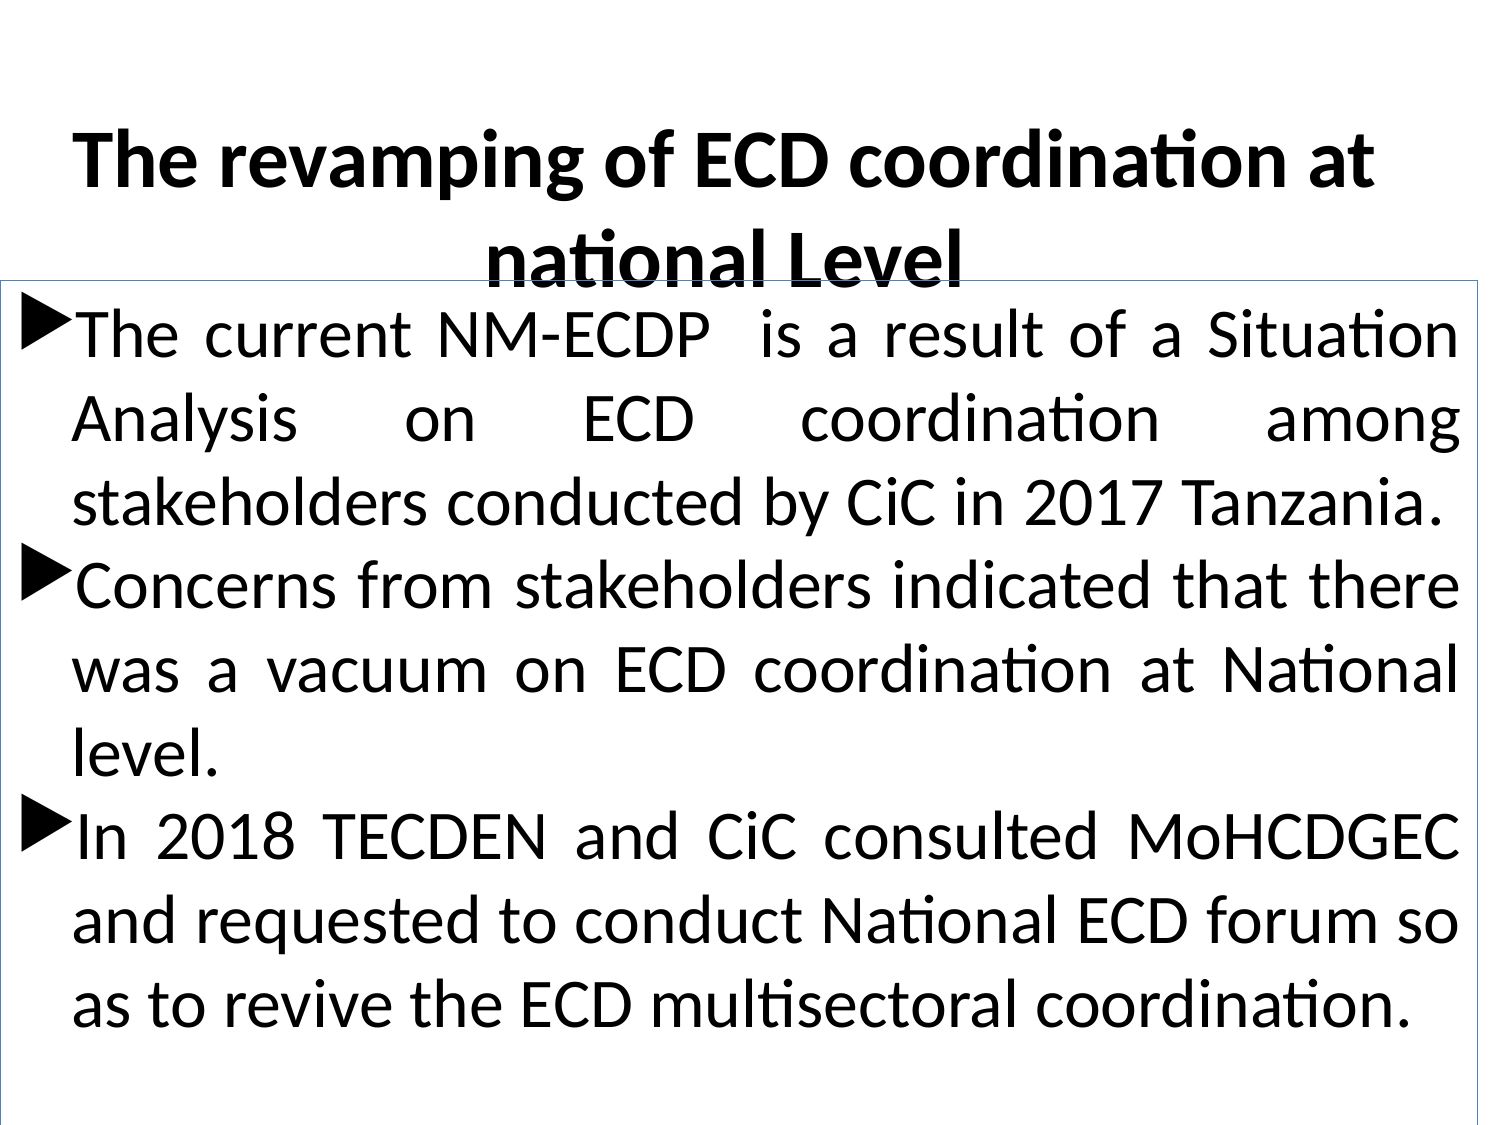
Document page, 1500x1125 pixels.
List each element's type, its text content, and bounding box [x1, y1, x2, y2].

title The revamping of ECD coordination at national Level [24, 56, 1425, 280]
list The current NM-ECDP is a result of a Situation Analysis on ECD coordination among stakeholders conducted by CiC in 2017 Tanzania. Concerns from stakeholders indicated that there was a vacuum on ECD coordination at National level. In 2018 TECDEN and CiC consulted MoHCDGEC and requested to conduct National ECD forum so as to revive the ECD multisectoral coordination. [0, 280, 1478, 1125]
